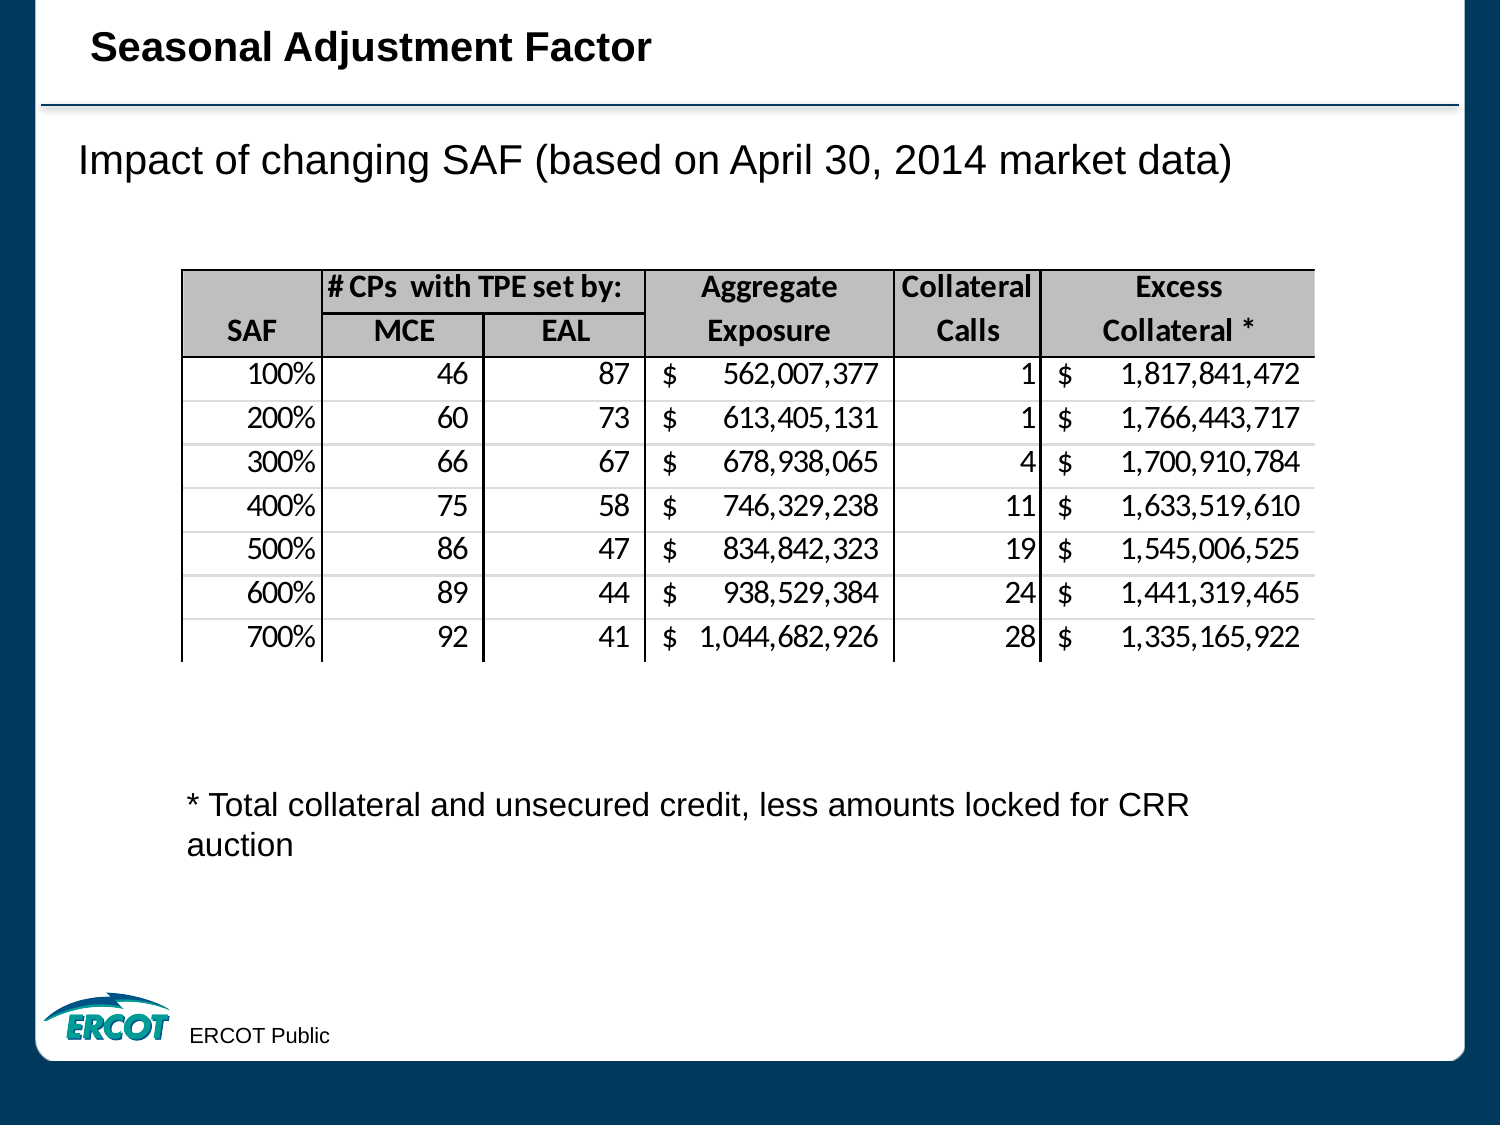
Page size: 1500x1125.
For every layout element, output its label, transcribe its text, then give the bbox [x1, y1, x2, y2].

picture [40, 988, 174, 1045]
list Impact of changing SAF (based on April 30, 2014 market data) [63, 125, 1425, 244]
picture [180, 268, 1318, 665]
text_box * Total collateral and unsecured credit, less amounts locked for CRR auction [171, 775, 1321, 894]
text_box ERCOT Public [174, 988, 1302, 1056]
title Seasonal Adjustment Factor [75, 0, 1425, 89]
